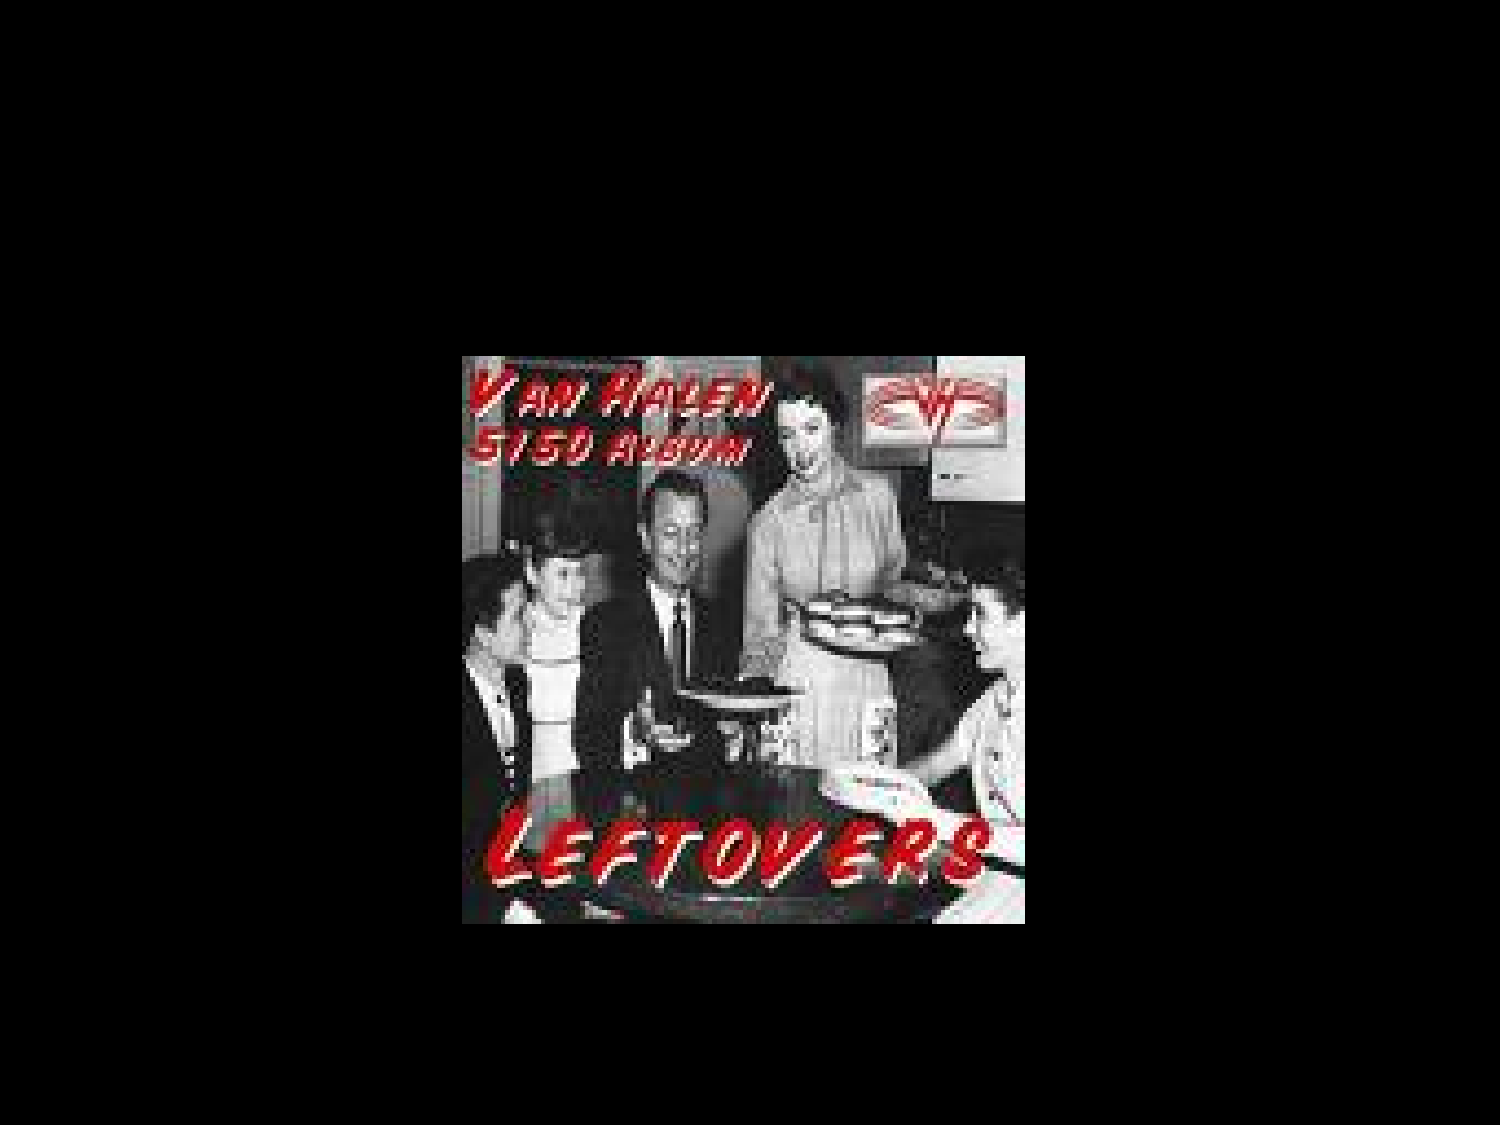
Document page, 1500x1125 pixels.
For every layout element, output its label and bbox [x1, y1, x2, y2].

list [462, 356, 1026, 925]
